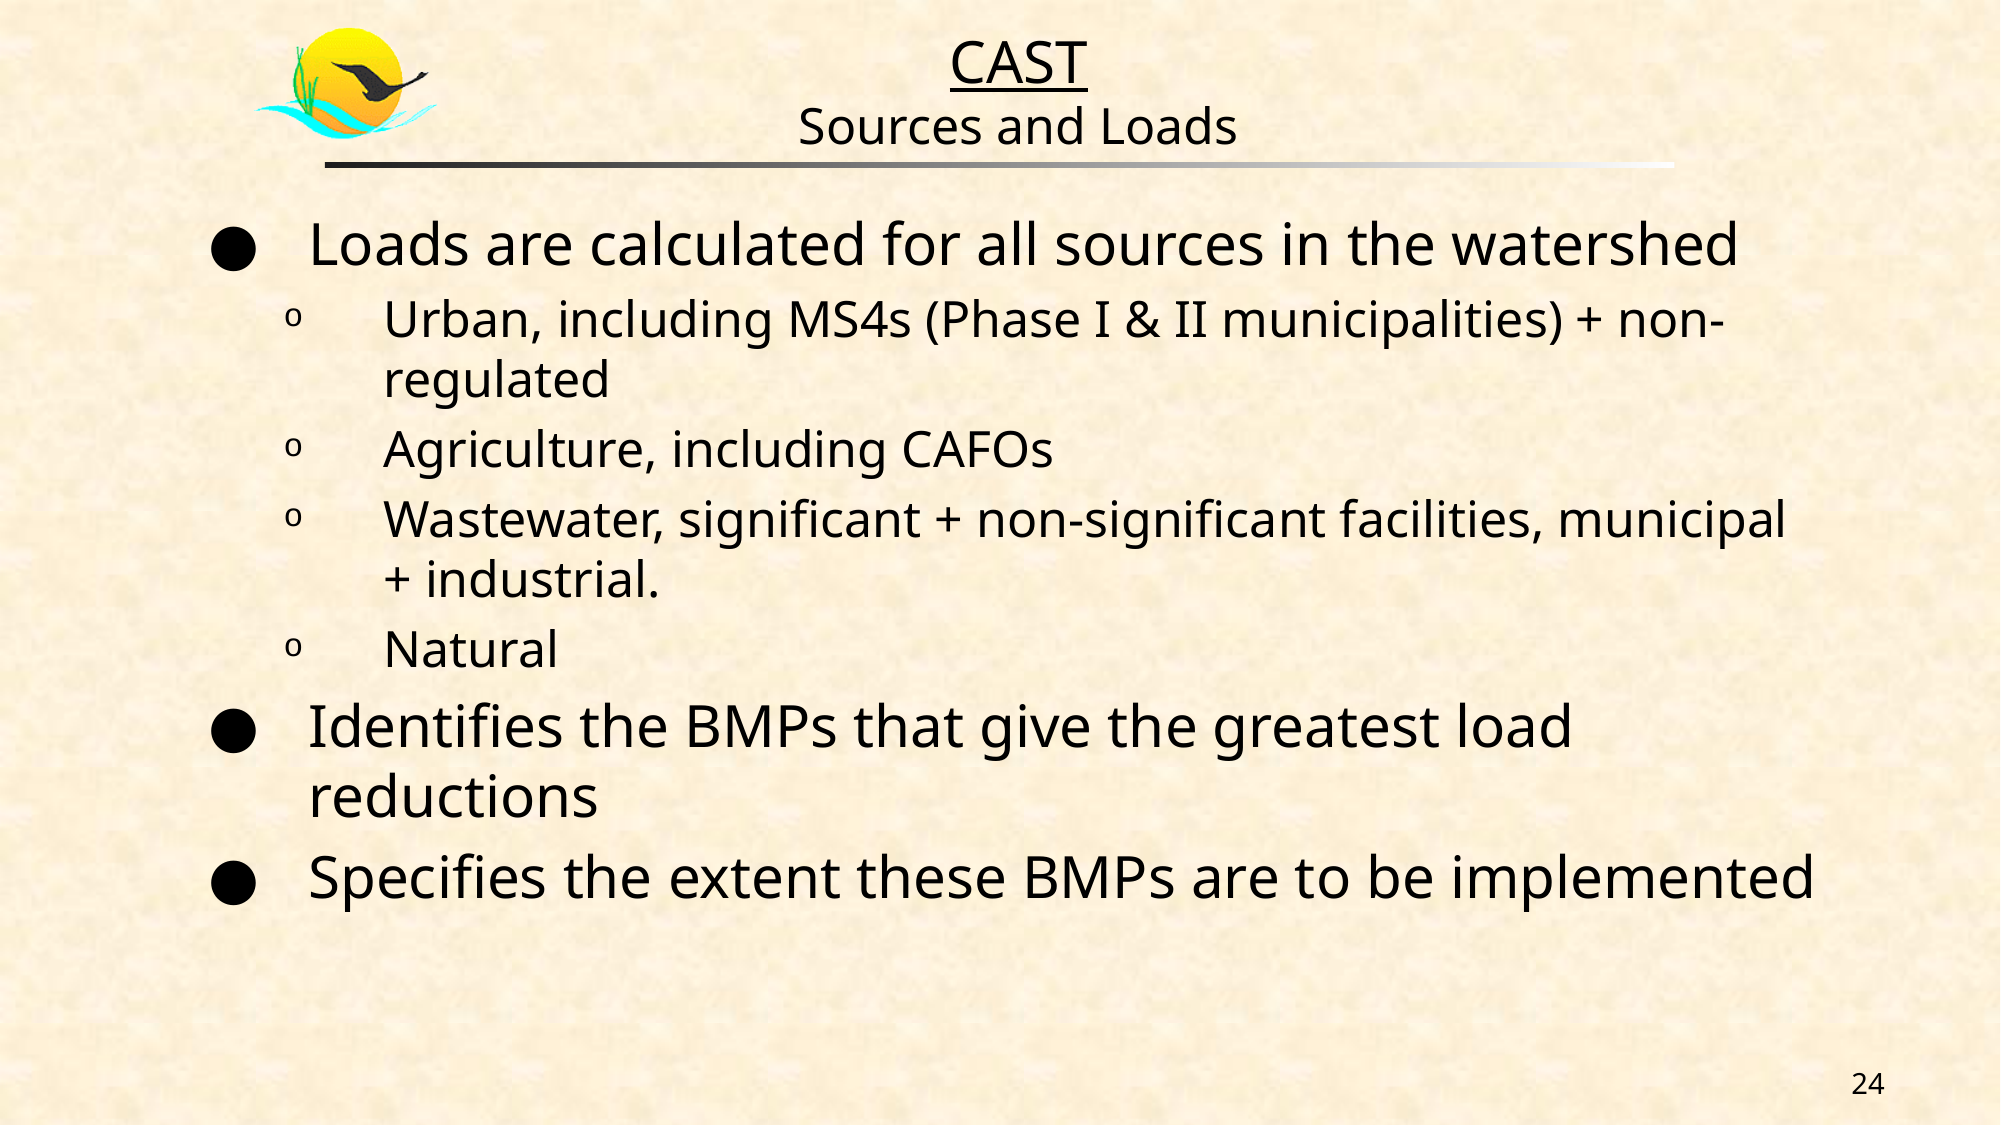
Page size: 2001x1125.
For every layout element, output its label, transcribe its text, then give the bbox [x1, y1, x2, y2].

text_box Loads are calculated for all sources in the watershed Urban, including MS4s (Phase I & II municipalities) + non-regulated Agriculture, including CAFOs Wastewater, significant + non-significant facilities, municipal + industrial. Natural Identifies the BMPs that give the greatest load reductions Specifies the extent these BMPs are to be implemented [193, 199, 1832, 875]
text_box [324, 162, 1675, 168]
title CAST Sources and Loads [424, 37, 1613, 162]
slide_number 24 [1483, 1037, 1901, 1113]
picture [0, 0, 2001, 1125]
